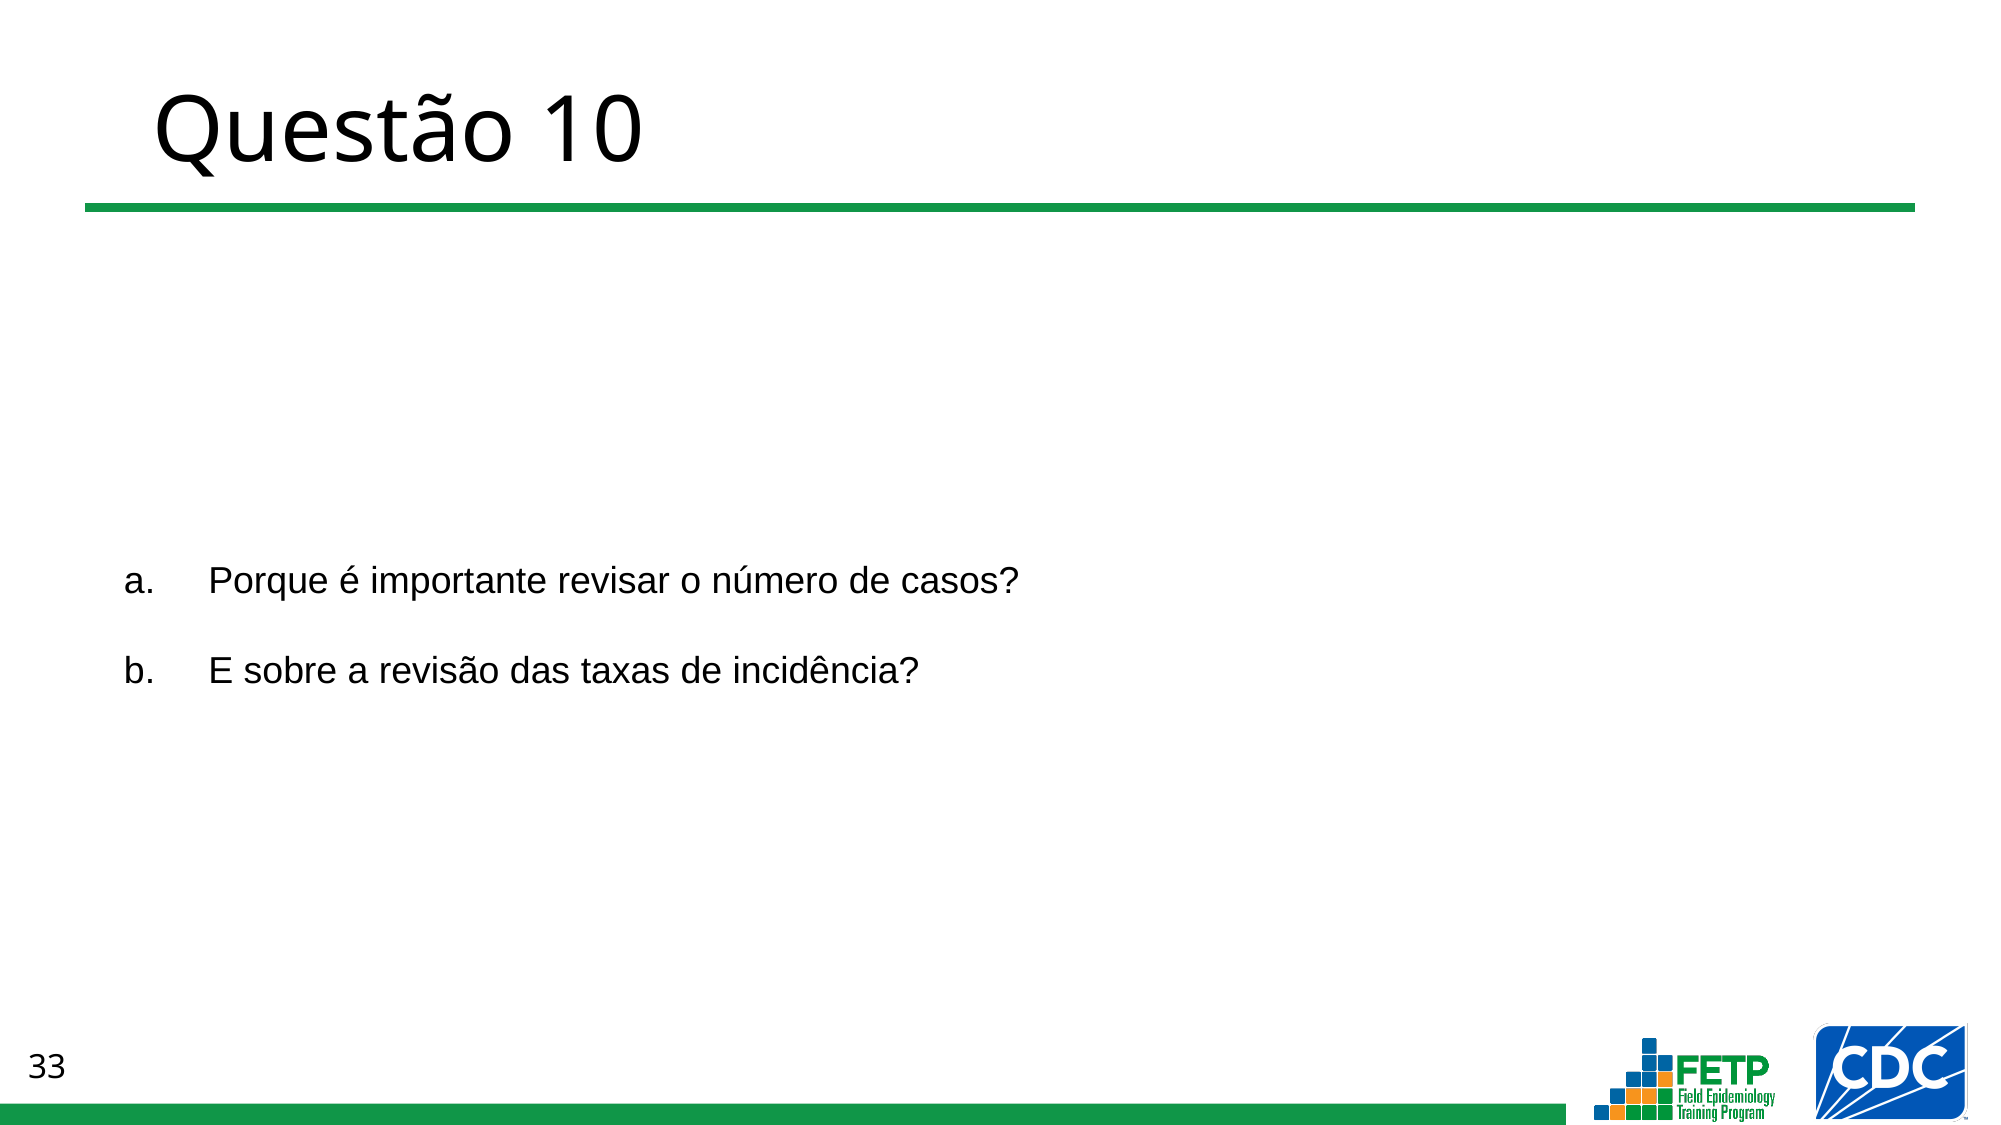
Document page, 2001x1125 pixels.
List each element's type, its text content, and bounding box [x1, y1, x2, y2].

picture [1813, 1023, 1968, 1122]
list Porque é importante revisar o número de casos? E sobre a revisão das taxas de incidência? [109, 242, 1891, 1004]
picture [1594, 1038, 1775, 1122]
title Questão 10 [137, 75, 1863, 207]
